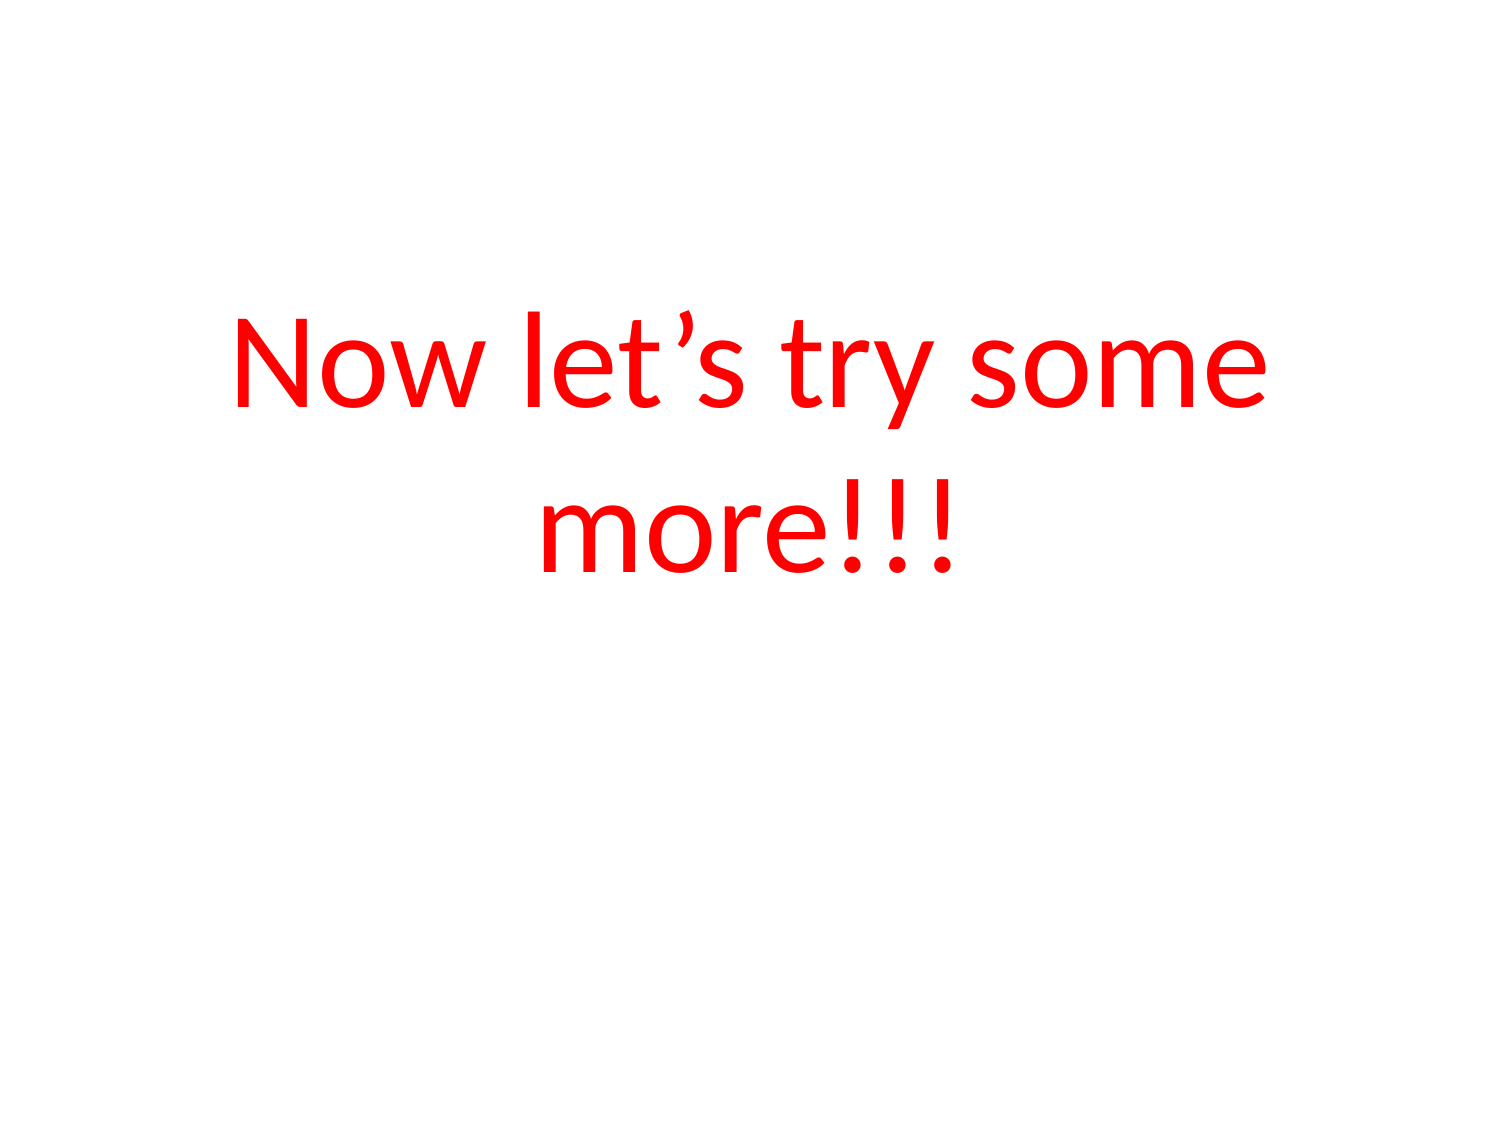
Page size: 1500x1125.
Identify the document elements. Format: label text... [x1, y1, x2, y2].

list Now let’s try some more!!! [74, 262, 1426, 1006]
